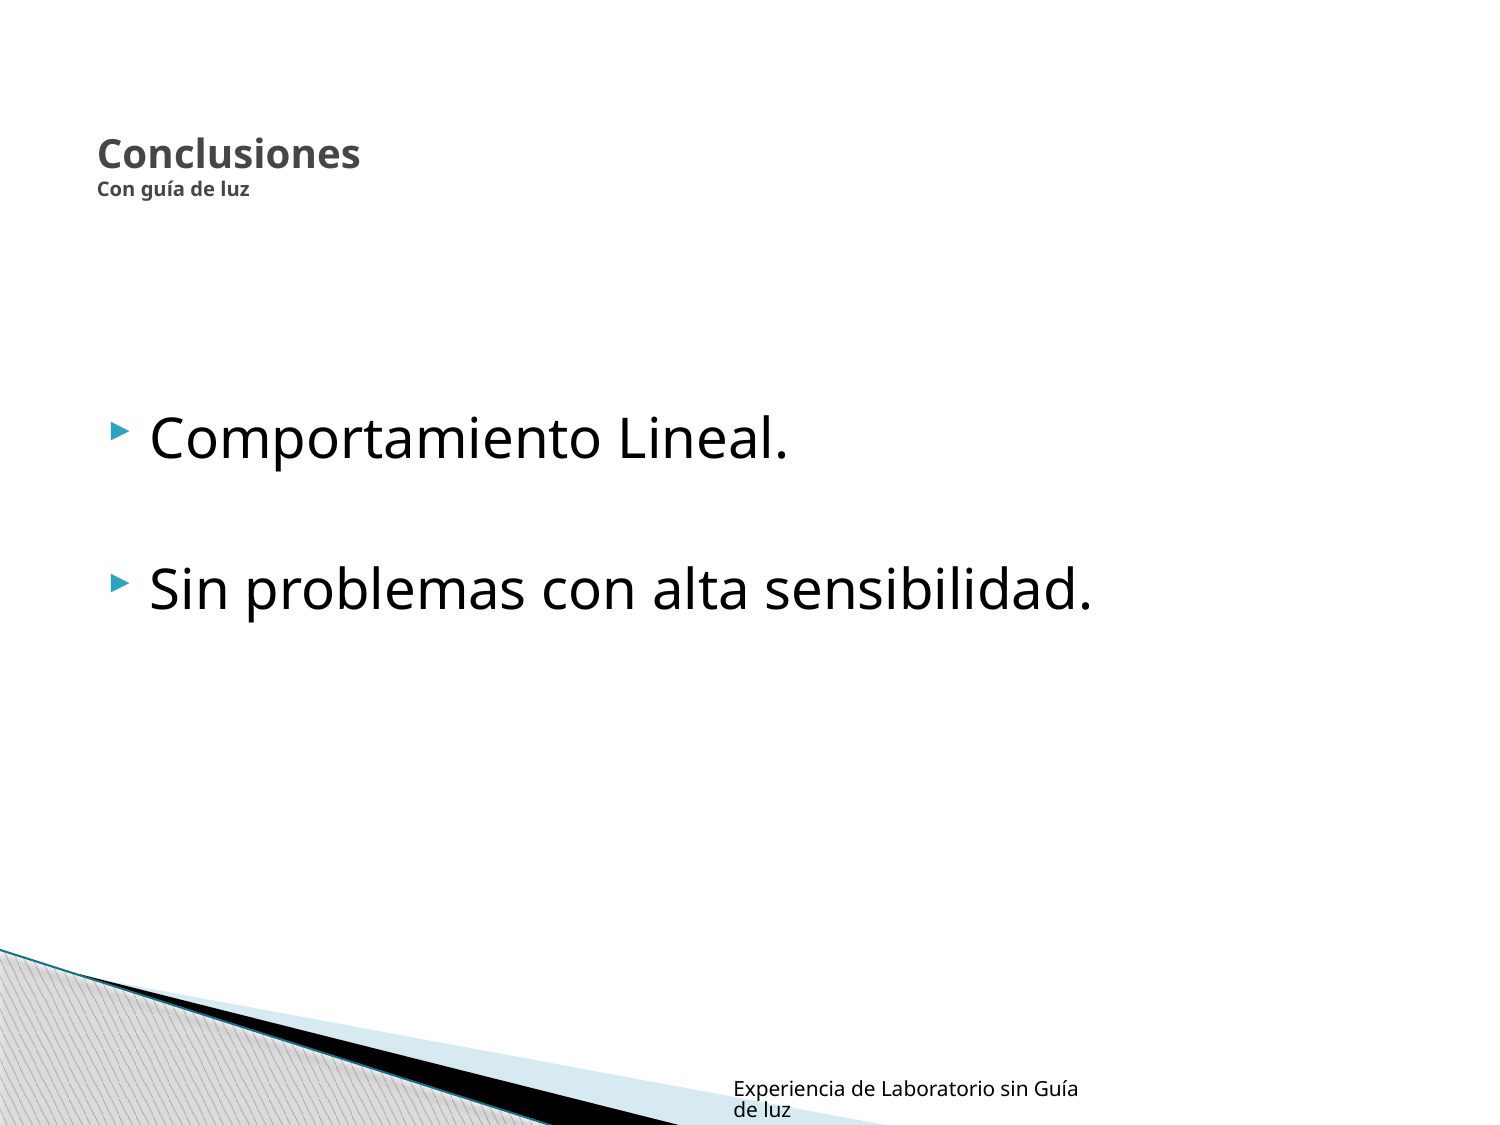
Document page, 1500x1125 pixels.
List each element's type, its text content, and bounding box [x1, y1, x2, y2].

list Comportamiento Lineal. Sin problemas con alta sensibilidad. [75, 243, 1425, 986]
title Conclusiones Con guía de luz [82, 70, 1432, 258]
footer Experiencia de Laboratorio sin Guía de luz [718, 1051, 1105, 1112]
